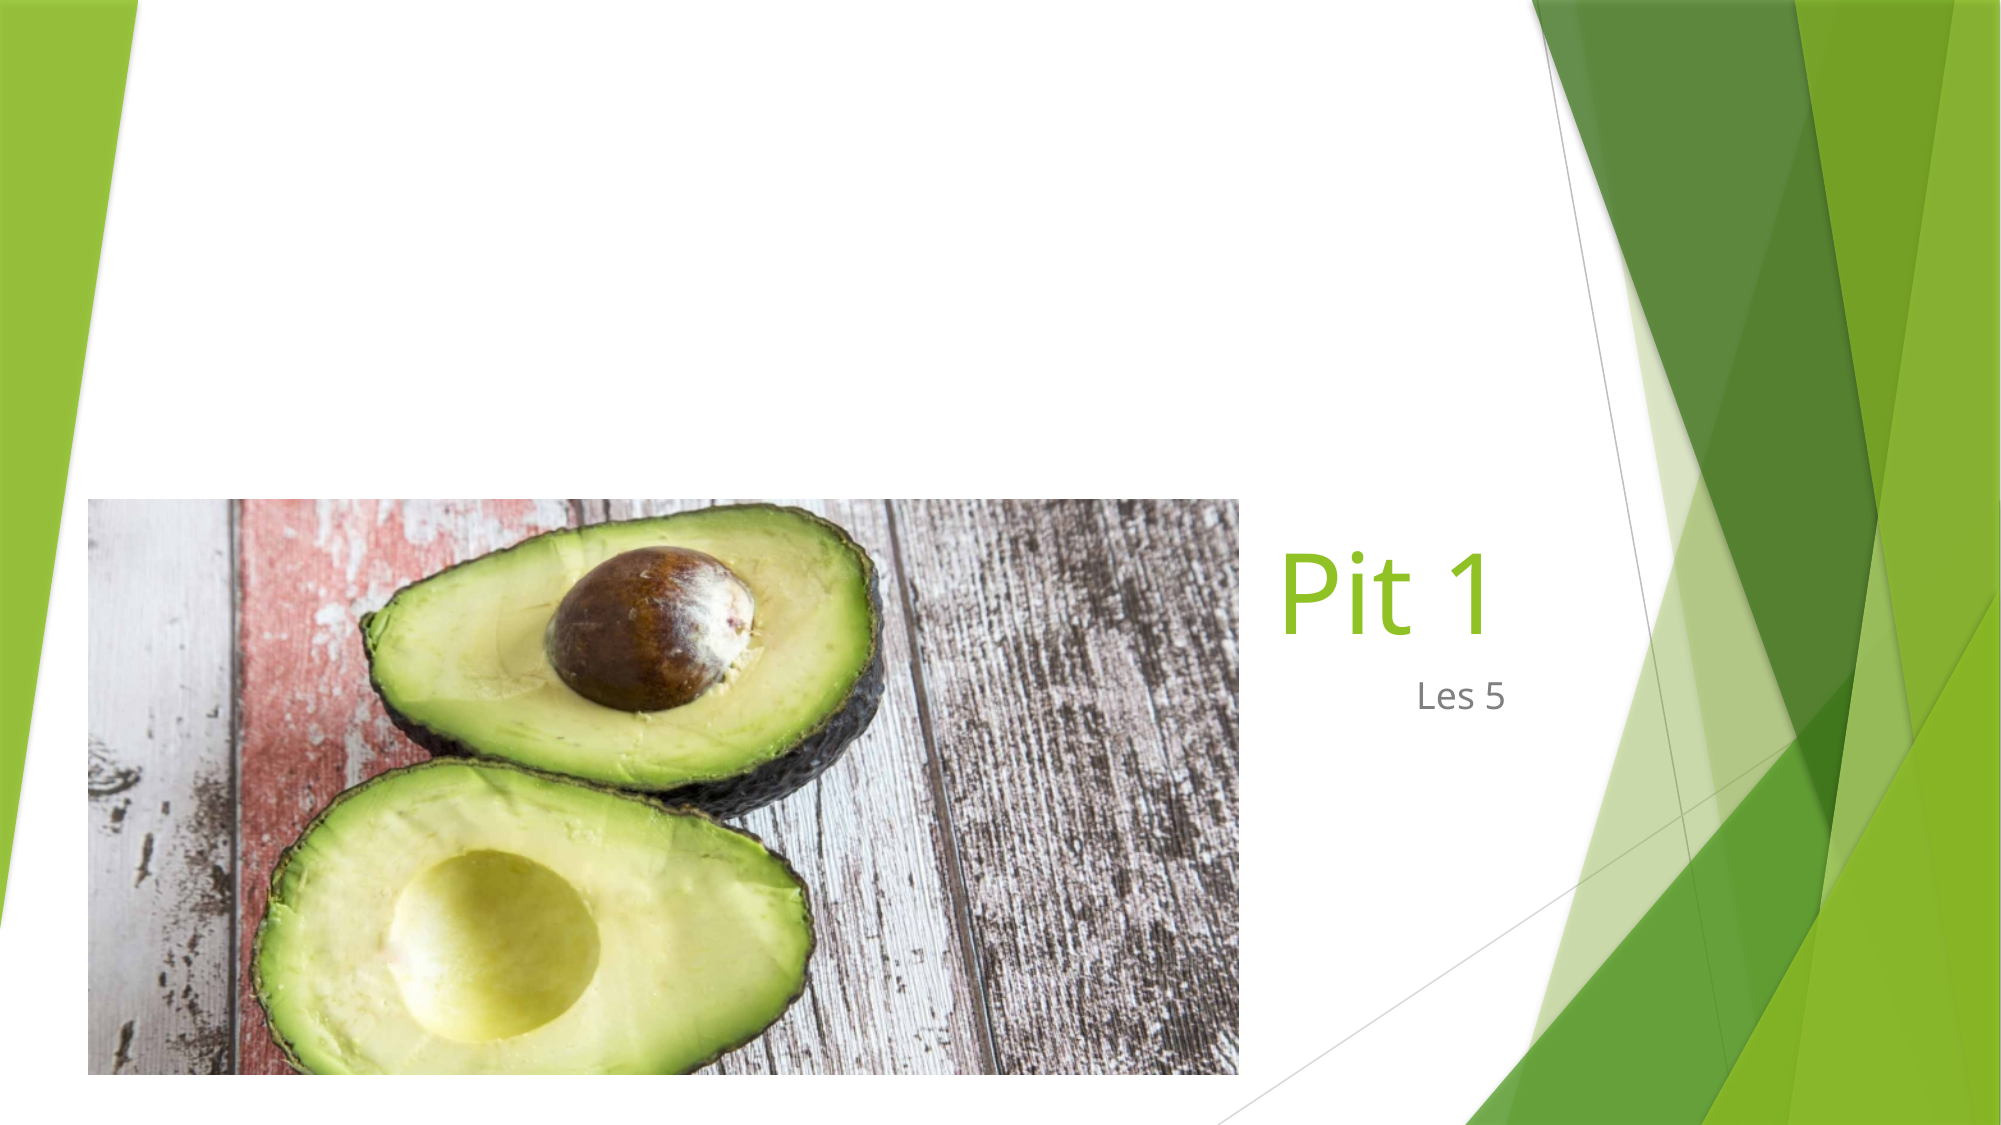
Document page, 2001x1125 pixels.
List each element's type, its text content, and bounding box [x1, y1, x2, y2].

title Pit 1 [247, 394, 1522, 664]
subtitle Les 5 [1246, 664, 1522, 845]
picture [87, 498, 1240, 1076]
